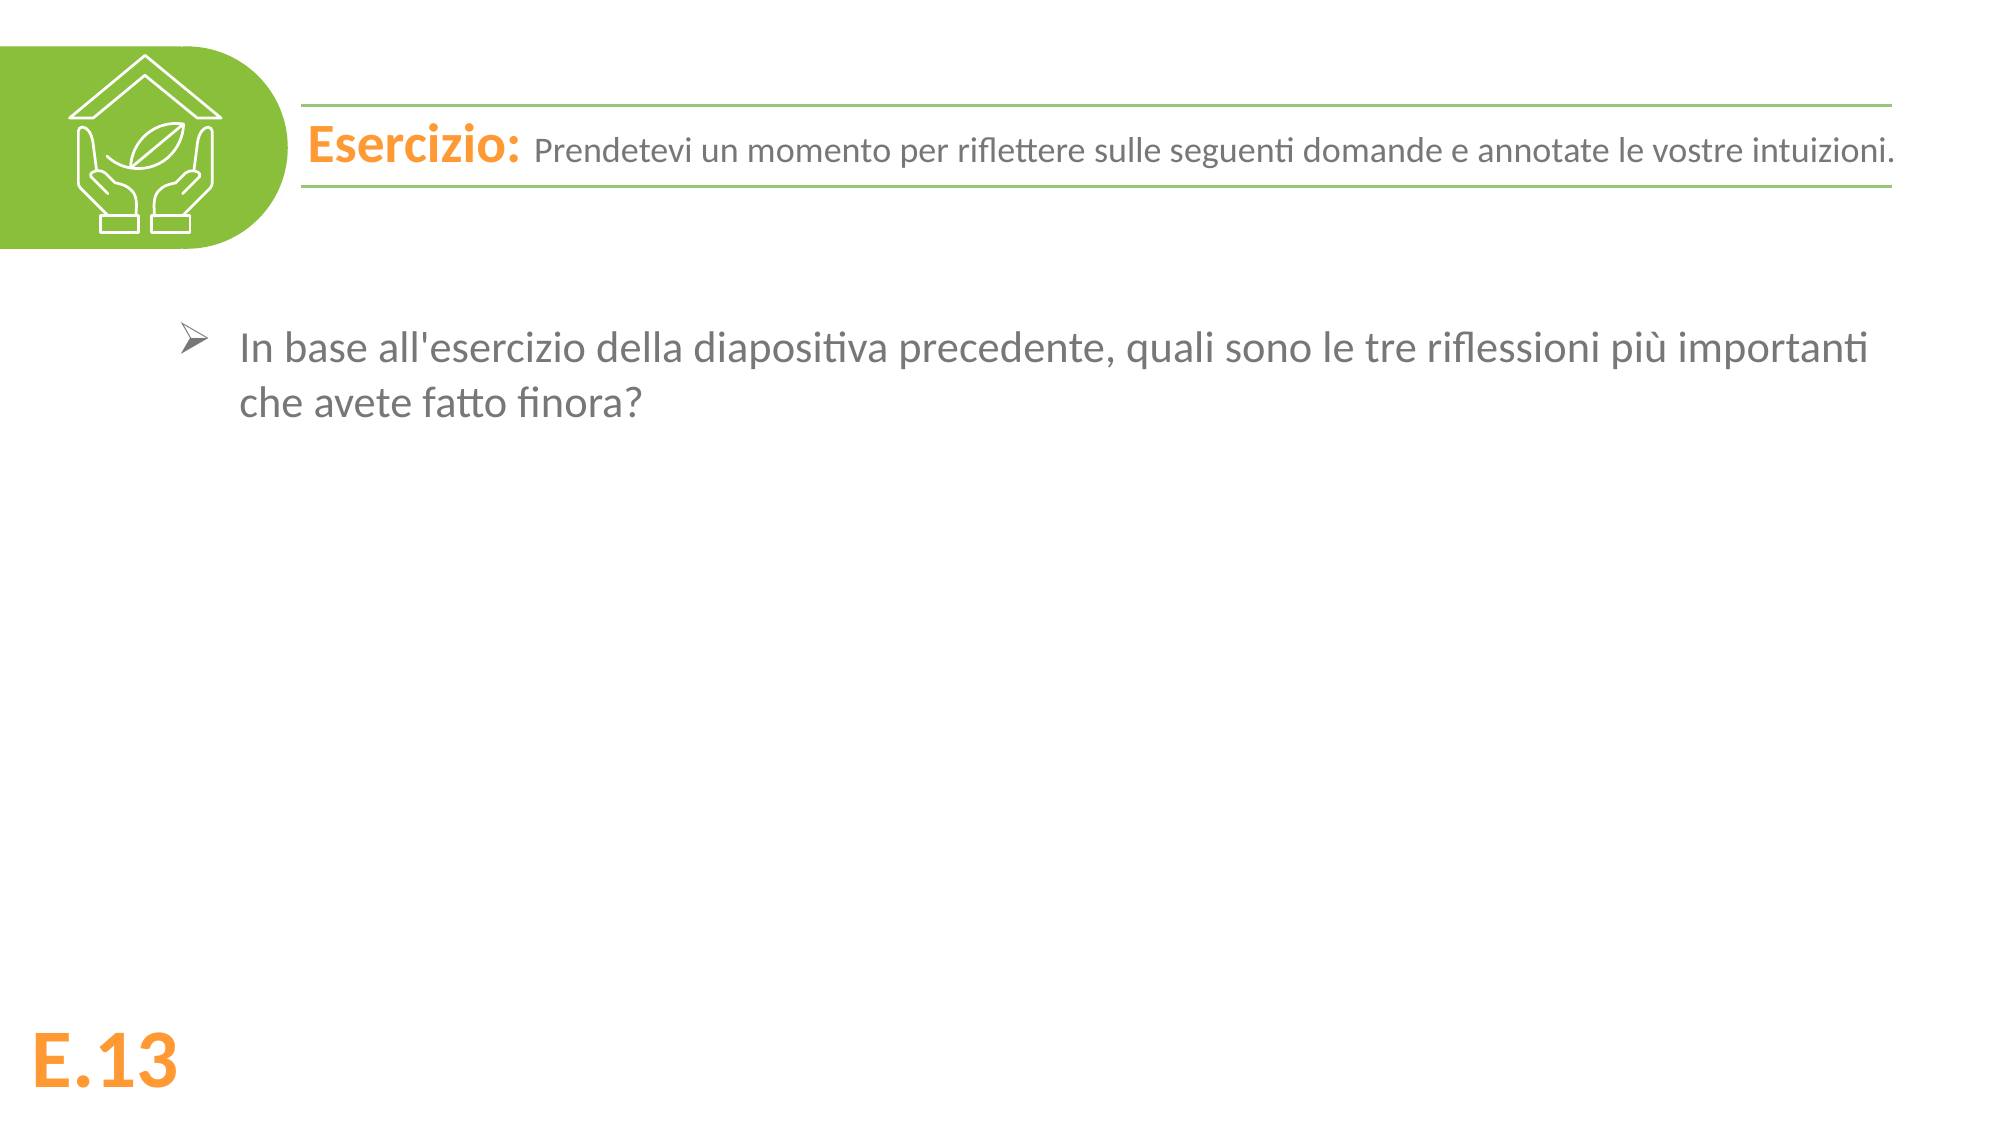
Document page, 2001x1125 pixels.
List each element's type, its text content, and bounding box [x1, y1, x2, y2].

text_box [0, 46, 288, 249]
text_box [68, 54, 222, 233]
text_box E.13 [11, 1019, 300, 1125]
list Esercizio: Prendetevi un momento per riflettere sulle seguenti domande e annotate le vostre intuizioni. [287, 77, 1981, 249]
list In base all'esercizio della diapositiva precedente, quali sono le tre riflessioni più importanti che avete fatto finora? [106, 296, 1904, 964]
